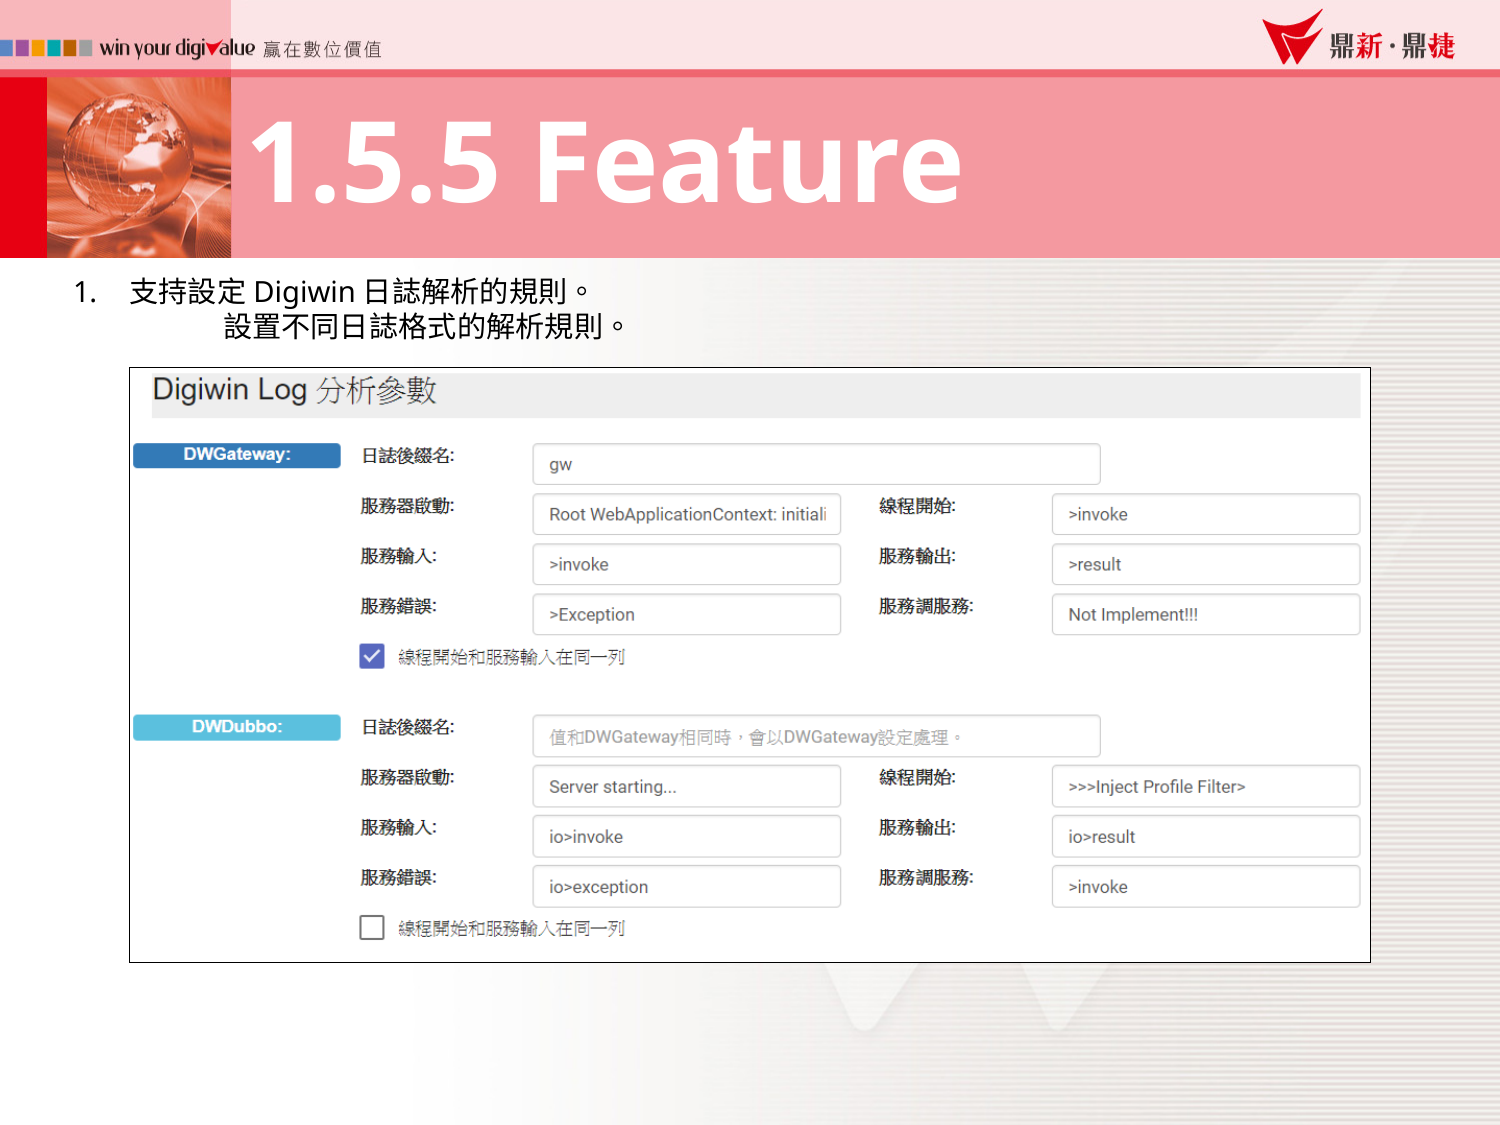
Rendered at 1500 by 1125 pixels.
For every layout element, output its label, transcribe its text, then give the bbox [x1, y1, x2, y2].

text_box 支持設定Digiwin日誌解析的規則。 設置不同日誌格式的解析規則。 [58, 265, 1442, 963]
text_box 1.5.5 Feature [230, 82, 1500, 236]
picture [0, 0, 1500, 1125]
